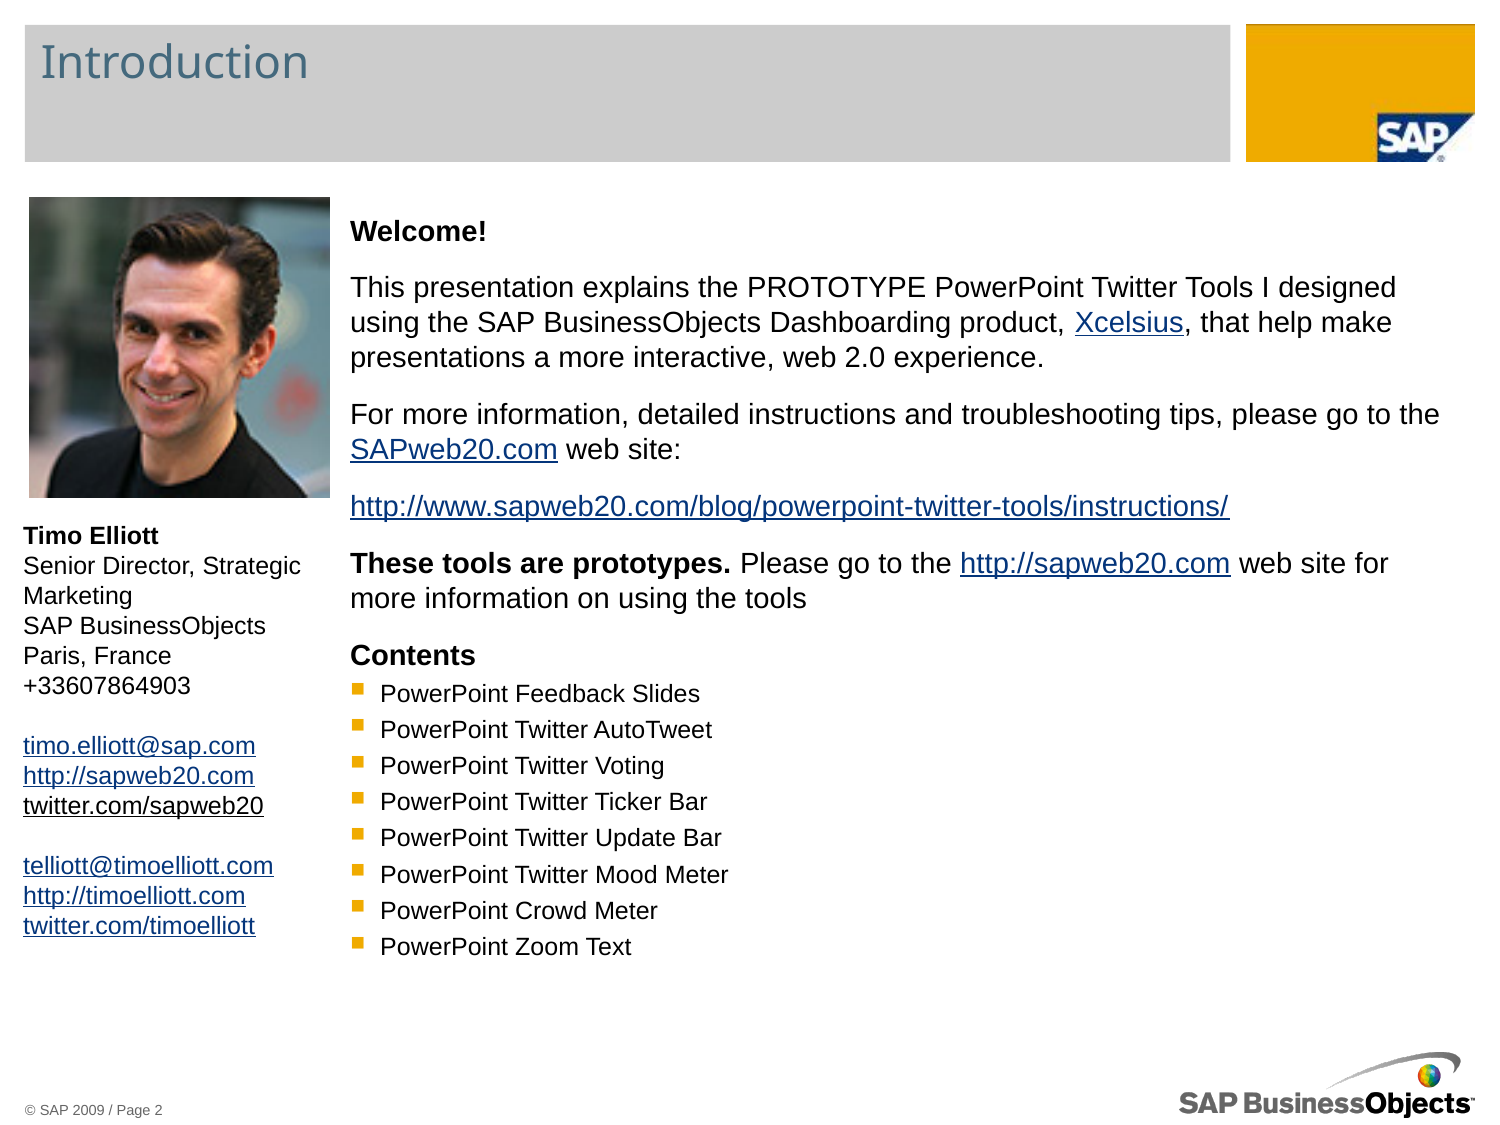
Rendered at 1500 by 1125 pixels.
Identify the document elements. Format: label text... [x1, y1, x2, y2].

title Introduction [40, 33, 1218, 151]
list Welcome! This presentation explains the PROTOTYPE PowerPoint Twitter Tools I designed using the SAP BusinessObjects Dashboarding product, Xcelsius, that help make presentations a more interactive, web 2.0 experience. For more information, detailed instructions and troubleshooting tips, please go to the SAPweb20.com web site: http://www.sapweb20.com/blog/powerpoint-twitter-tools/instructions/ These tools are prototypes. Please go to the http://sapweb20.com web site for more information on using the tools Contents PowerPoint Feedback Slides PowerPoint Twitter AutoTweet PowerPoint Twitter Voting PowerPoint Twitter Ticker Bar PowerPoint Twitter Update Bar PowerPoint Twitter Mood Meter PowerPoint Crowd Meter PowerPoint Zoom Text [350, 212, 1460, 1004]
text_box Timo Elliott Senior Director, Strategic Marketing SAP BusinessObjects Paris, France +33607864903 timo.elliott@sap.com http://sapweb20.com twitter.com/sapweb20 telliott@timoelliott.com http://timoelliott.com twitter.com/timoelliott [8, 512, 332, 977]
picture [1246, 24, 1475, 162]
slide_number © SAP 2009 / Page 2 [24, 1100, 174, 1119]
picture [1179, 1052, 1475, 1118]
picture [28, 197, 330, 499]
